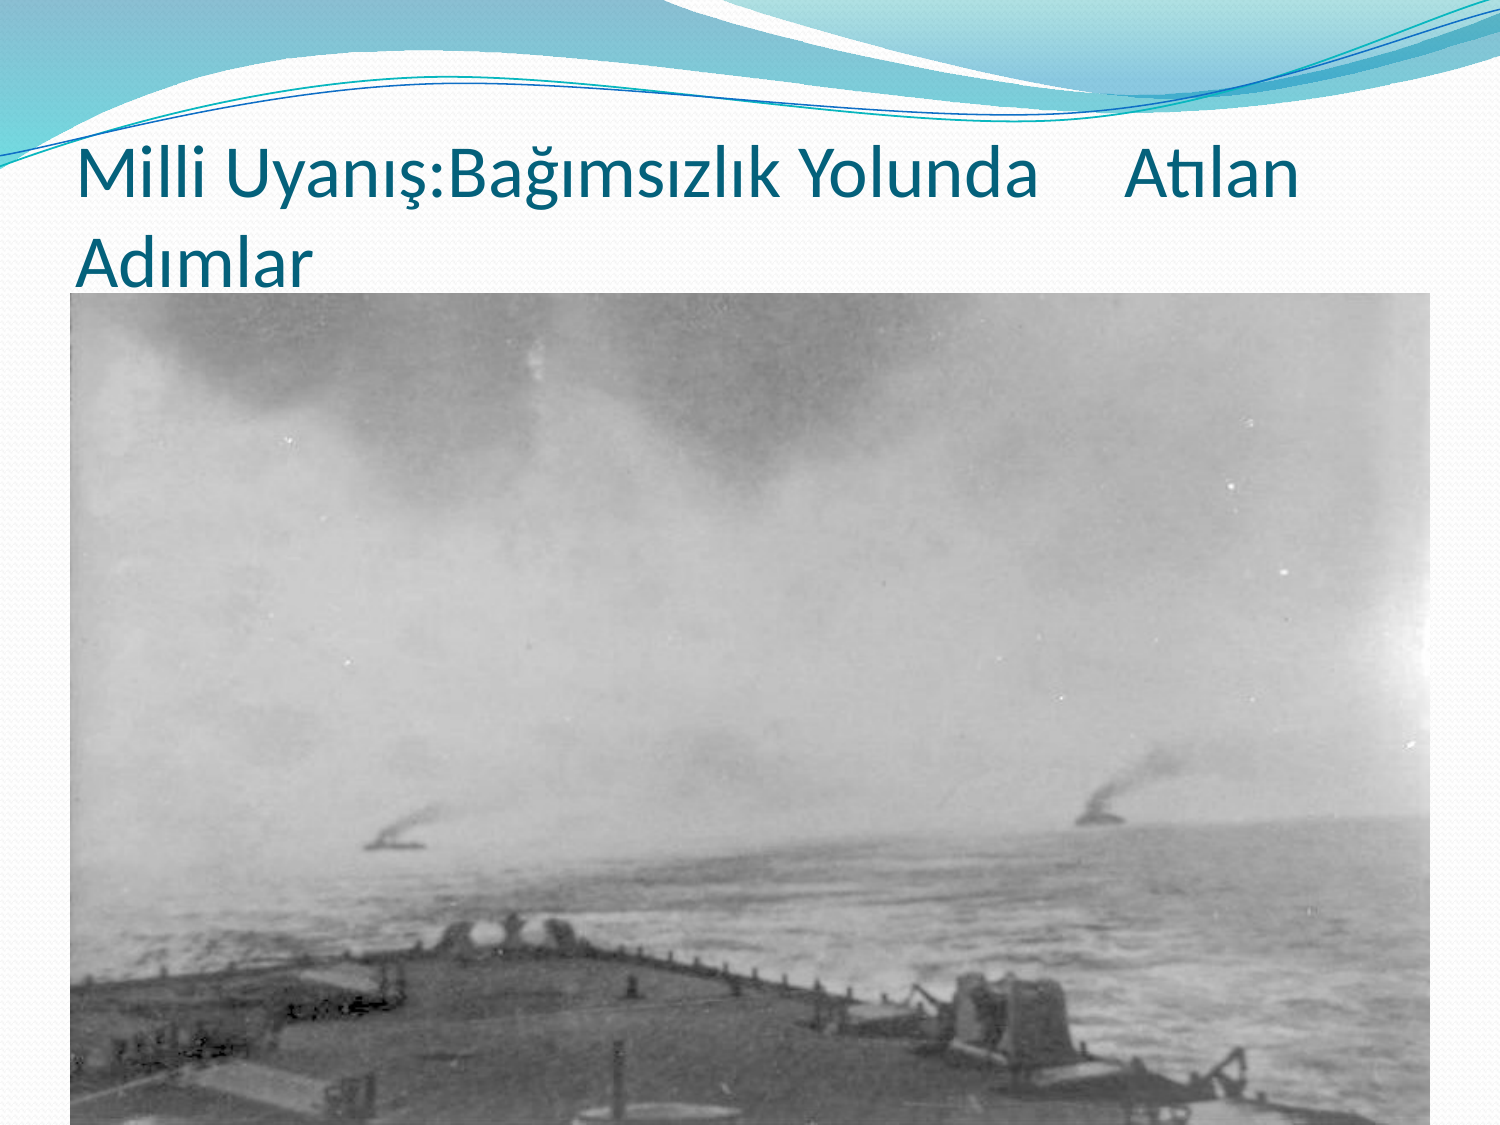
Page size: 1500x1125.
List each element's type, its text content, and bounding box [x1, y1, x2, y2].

picture [70, 293, 1430, 1125]
title Milli Uyanış:Bağımsızlık Yolunda Atılan Adımlar [75, 115, 1425, 292]
